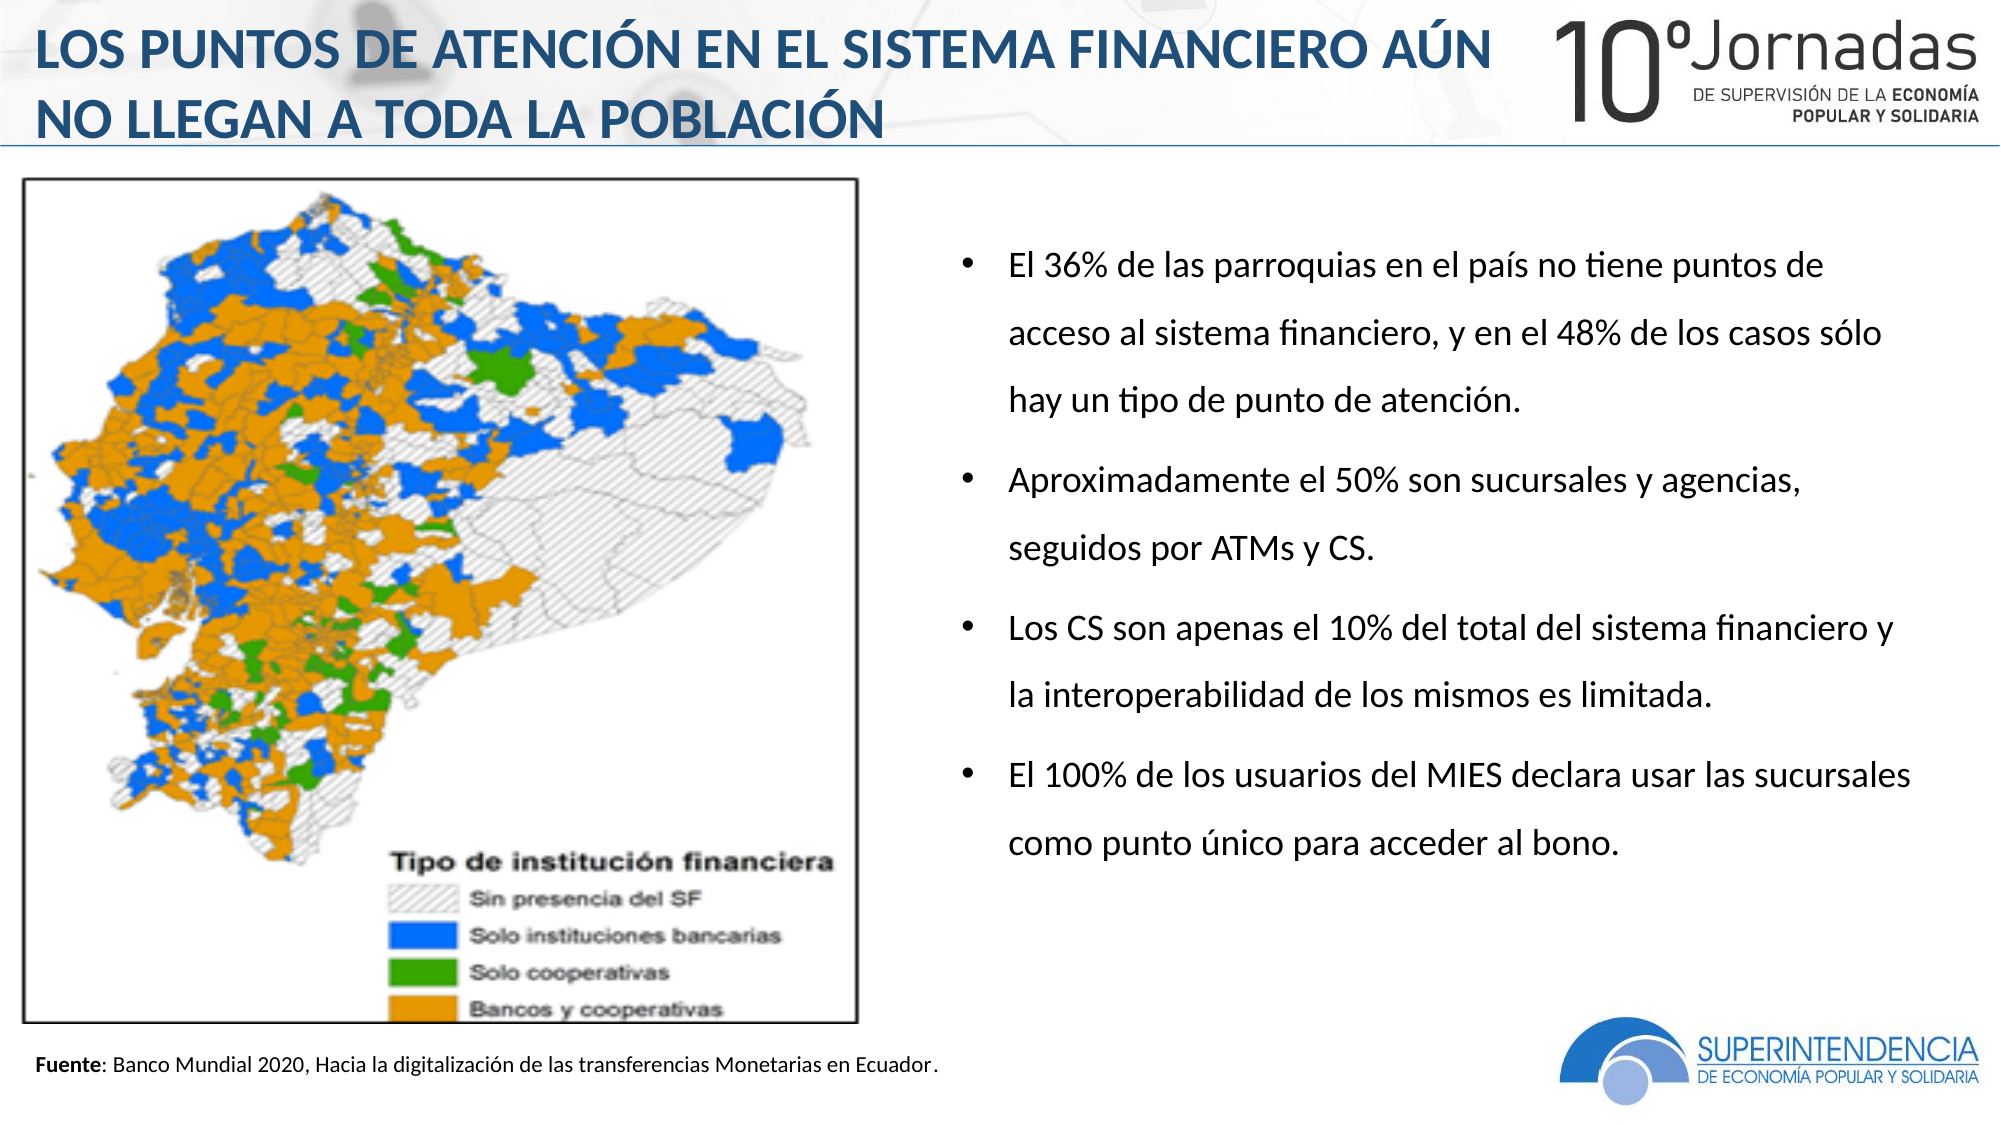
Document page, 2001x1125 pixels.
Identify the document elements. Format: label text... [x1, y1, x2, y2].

text_box LOS PUNTOS DE ATENCIÓN EN EL SISTEMA FINANCIERO AÚN NO LLEGAN A TODA LA POBLACIÓN [20, 3, 1548, 158]
text_box Fuente: Banco Mundial 2020, Hacia la digitalización de las transferencias Monetarias en Ecuador. [20, 1042, 1179, 1085]
text_box El 36% de las parroquias en el país no tiene puntos de acceso al sistema financiero, y en el 48% de los casos sólo hay un tipo de punto de atención. Aproximadamente el 50% son sucursales y agencias, seguidos por ATMs y CS. Los CS son apenas el 10% del total del sistema financiero y la interoperabilidad de los mismos es limitada. El 100% de los usuarios del MIES declara usar las sucursales como punto único para acceder al bono. [946, 210, 1944, 928]
picture [0, 0, 2001, 1125]
